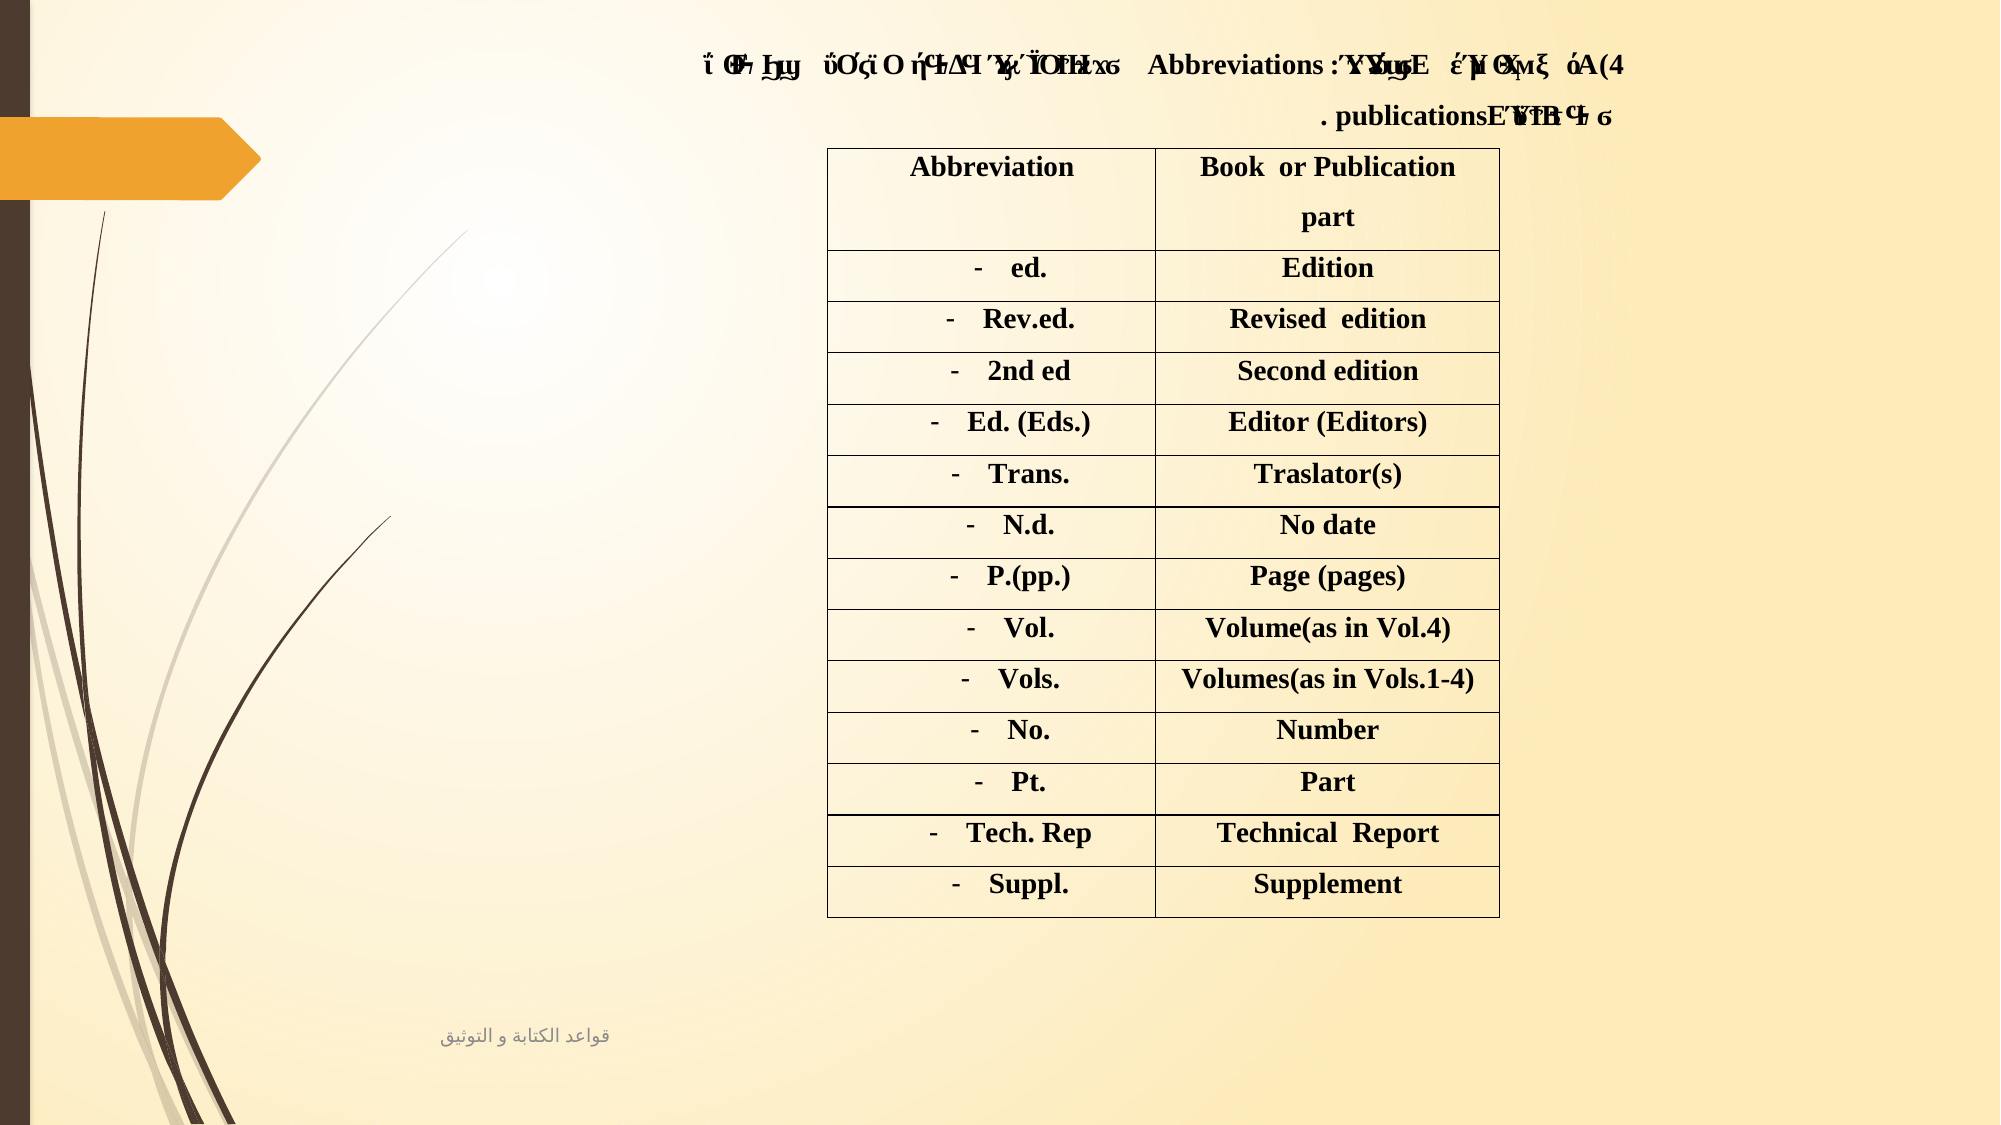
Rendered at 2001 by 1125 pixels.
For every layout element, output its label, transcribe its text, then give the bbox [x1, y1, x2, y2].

footer قواعد الكتابة و التوثيق [424, 1006, 1675, 1067]
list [675, 47, 1637, 970]
